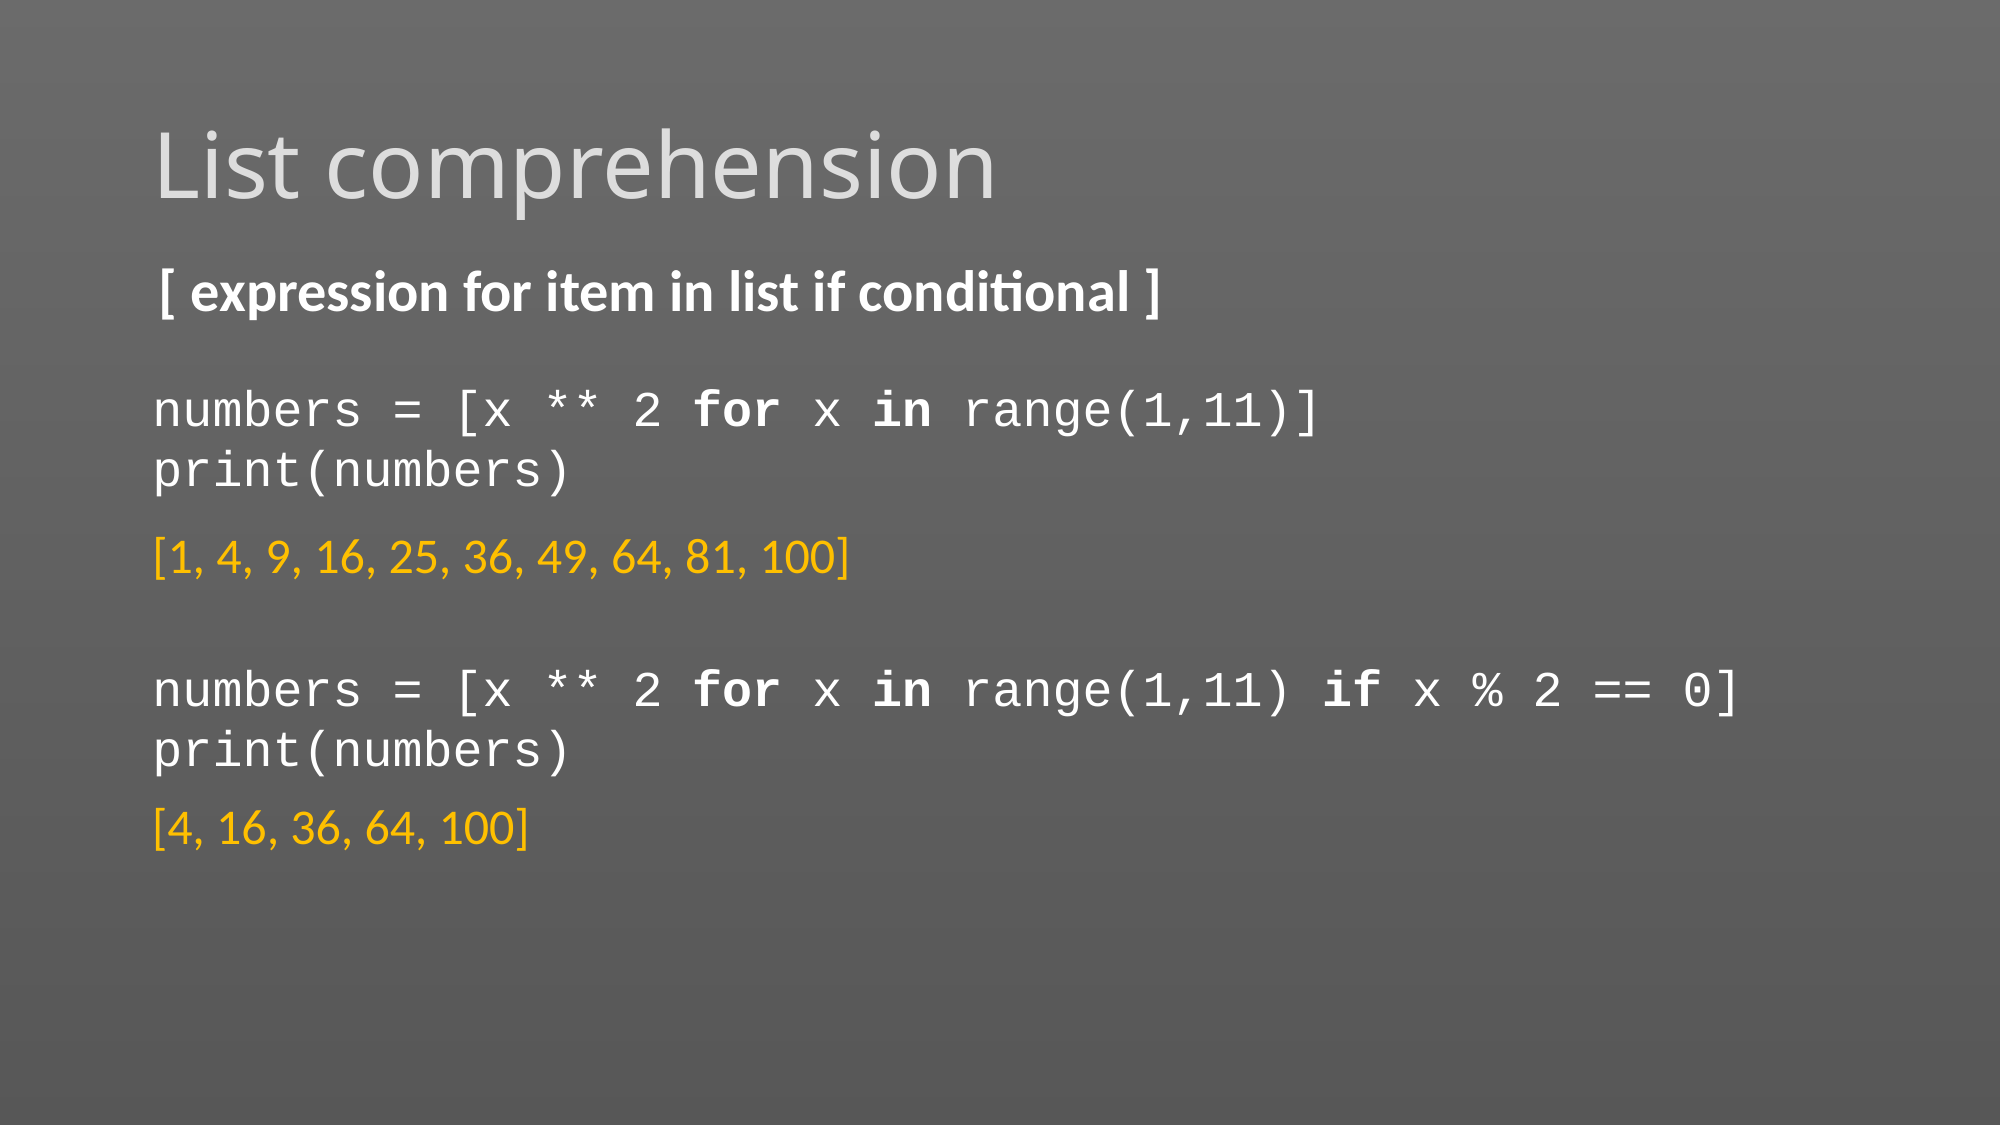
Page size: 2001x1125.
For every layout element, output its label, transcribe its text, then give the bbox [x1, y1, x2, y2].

text_box [4, 16, 36, 64, 100] [137, 786, 846, 862]
text_box numbers = [x ** 2 for x in range(1,11)] print(numbers) [137, 369, 1633, 505]
text_box [ expression for item in list if conditional ] [143, 226, 1192, 349]
text_box [1, 4, 9, 16, 25, 36, 49, 64, 81, 100] [137, 515, 1409, 591]
title List comprehension [137, 59, 1863, 278]
text_box numbers = [x ** 2 for x in range(1,11) if x % 2 == 0] print(numbers) [137, 648, 2000, 784]
